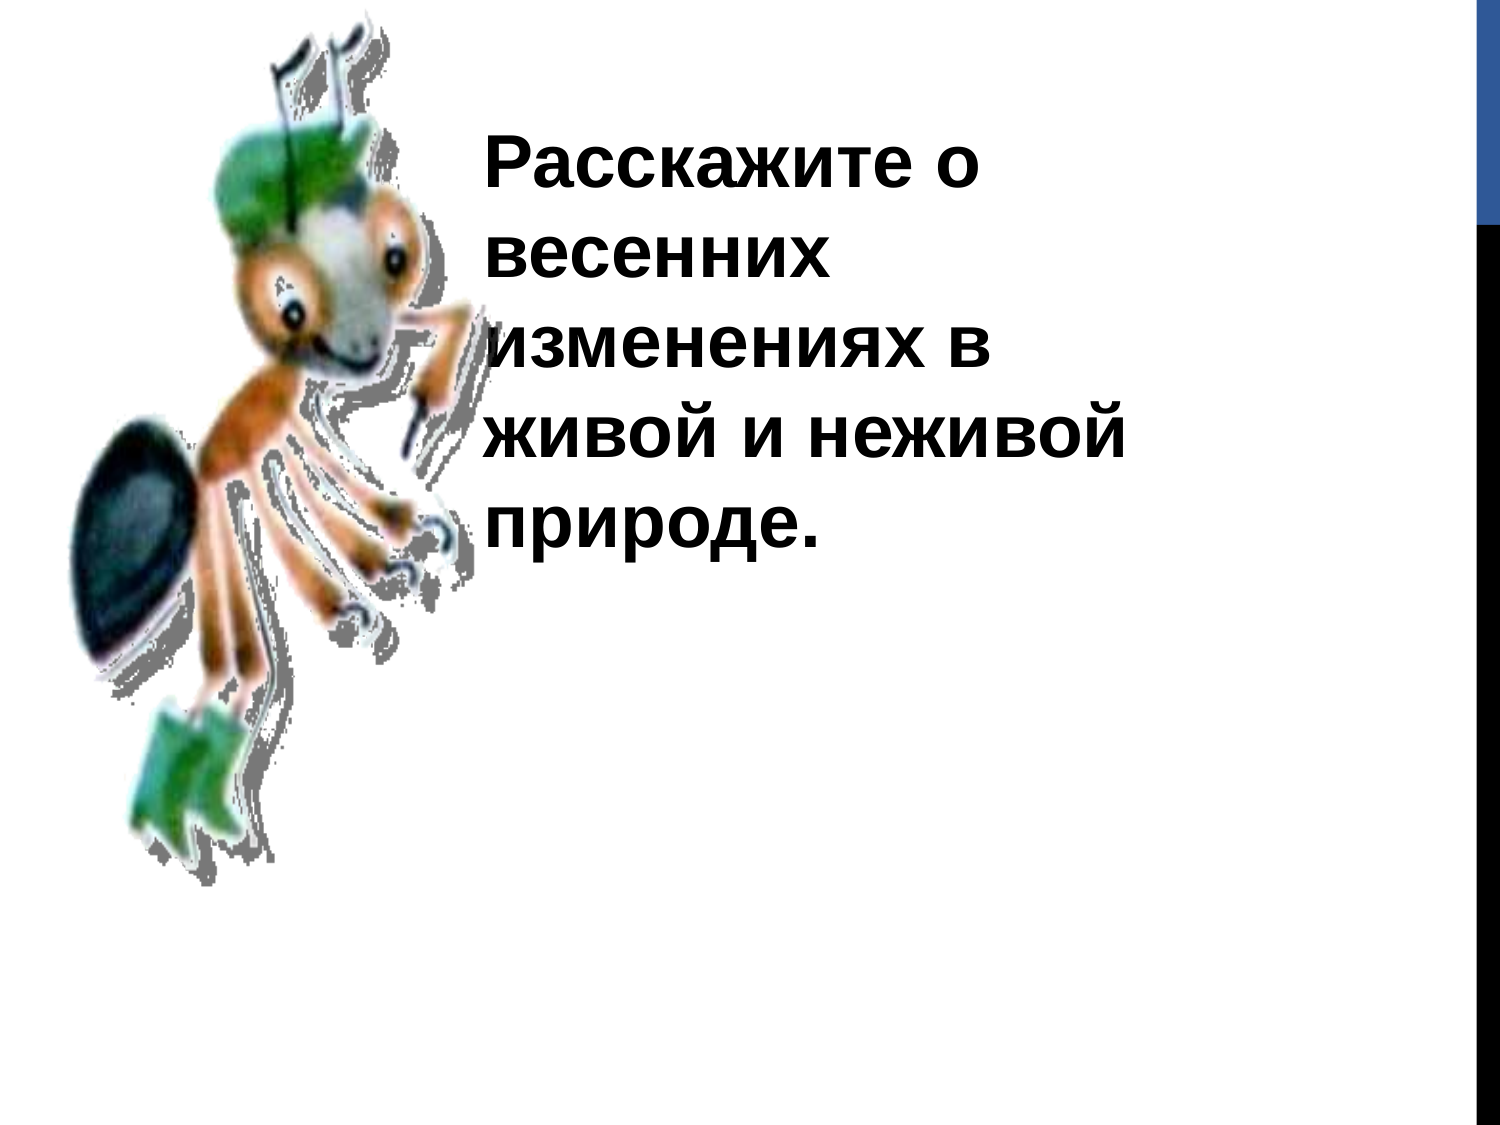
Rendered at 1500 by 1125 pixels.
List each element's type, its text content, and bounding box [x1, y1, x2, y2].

text_box Расскажите о весенних изменениях в живой и неживой природе. [506, 105, 1231, 571]
picture [49, 0, 491, 894]
